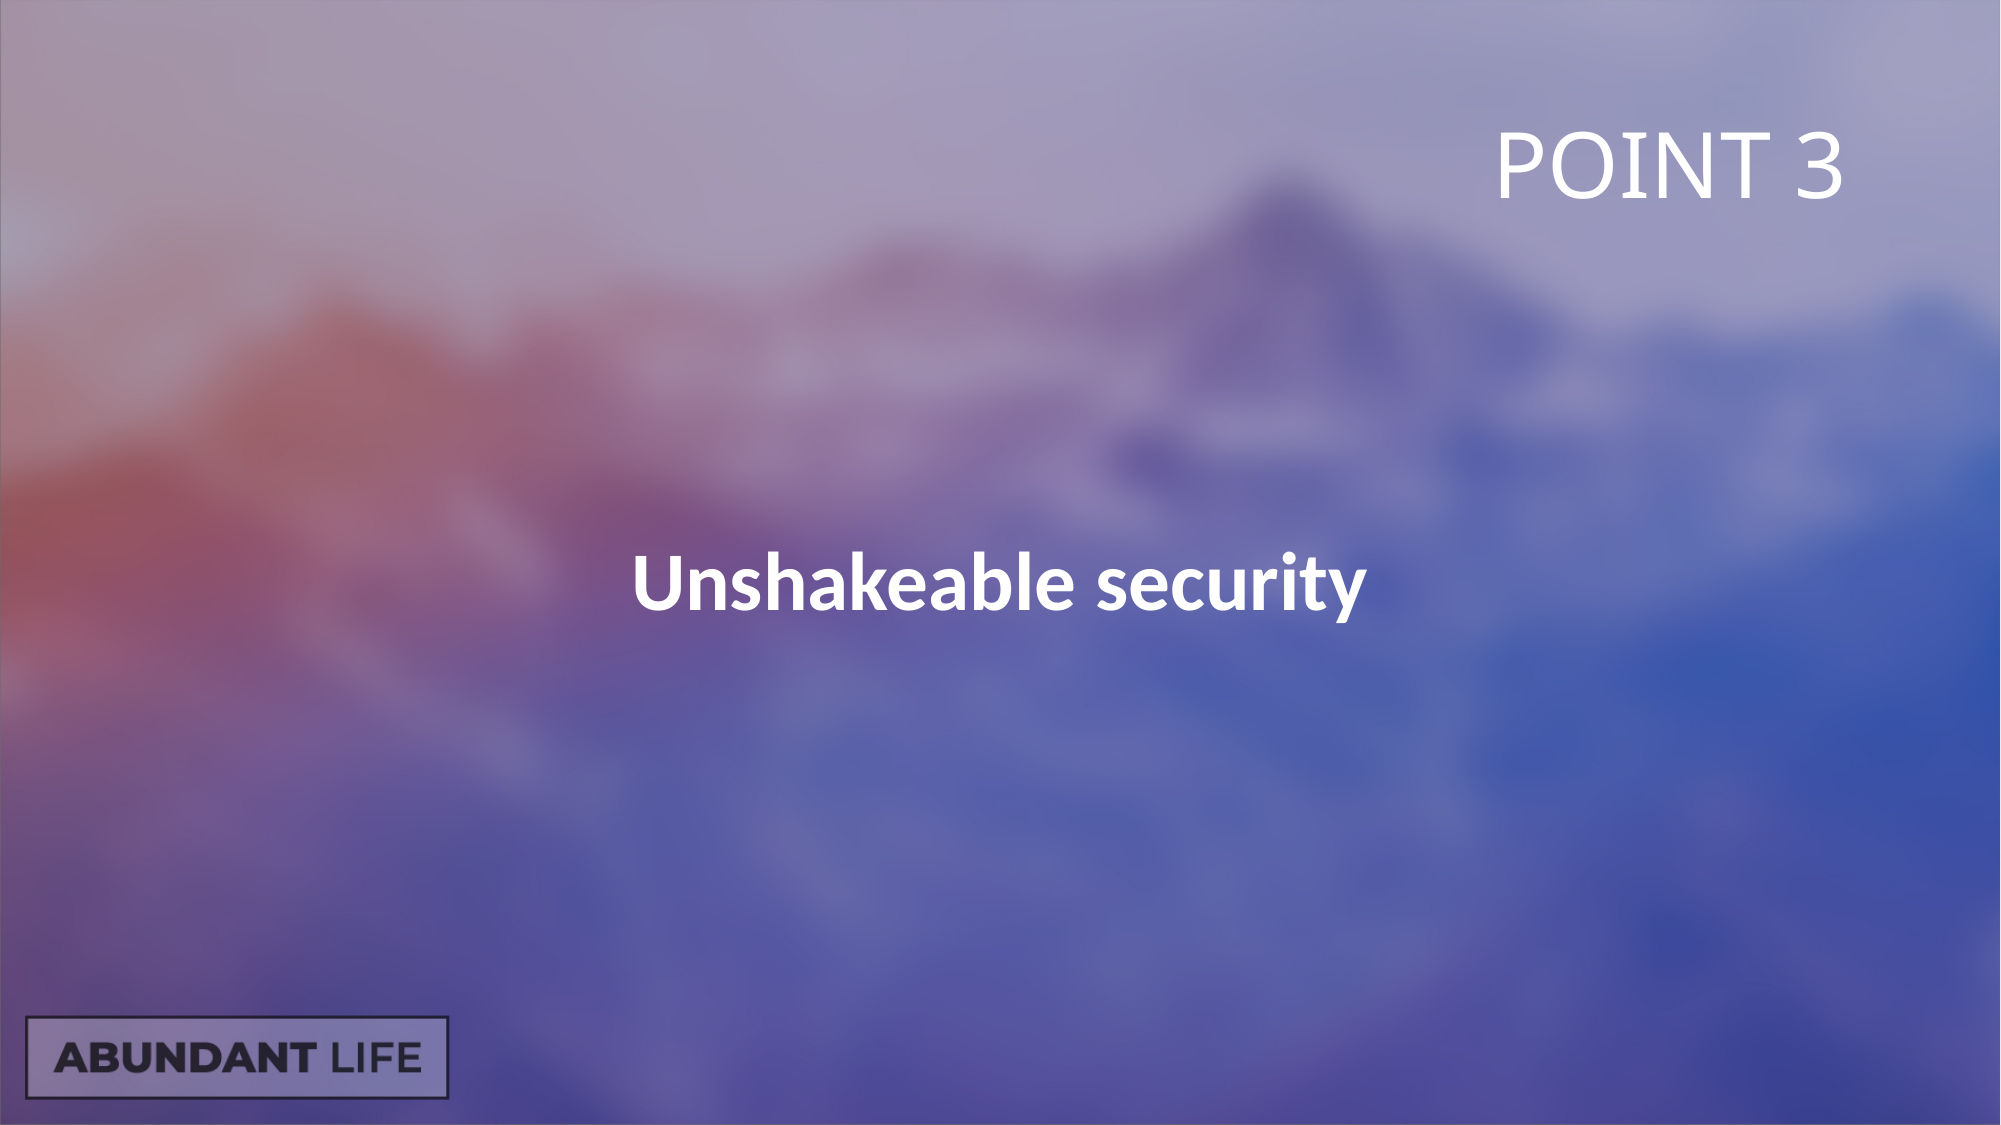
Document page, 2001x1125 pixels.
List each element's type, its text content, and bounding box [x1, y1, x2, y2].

picture [0, 0, 2001, 1125]
title POINT 3 [137, 59, 1863, 278]
list Unshakeable security [137, 299, 1863, 1014]
